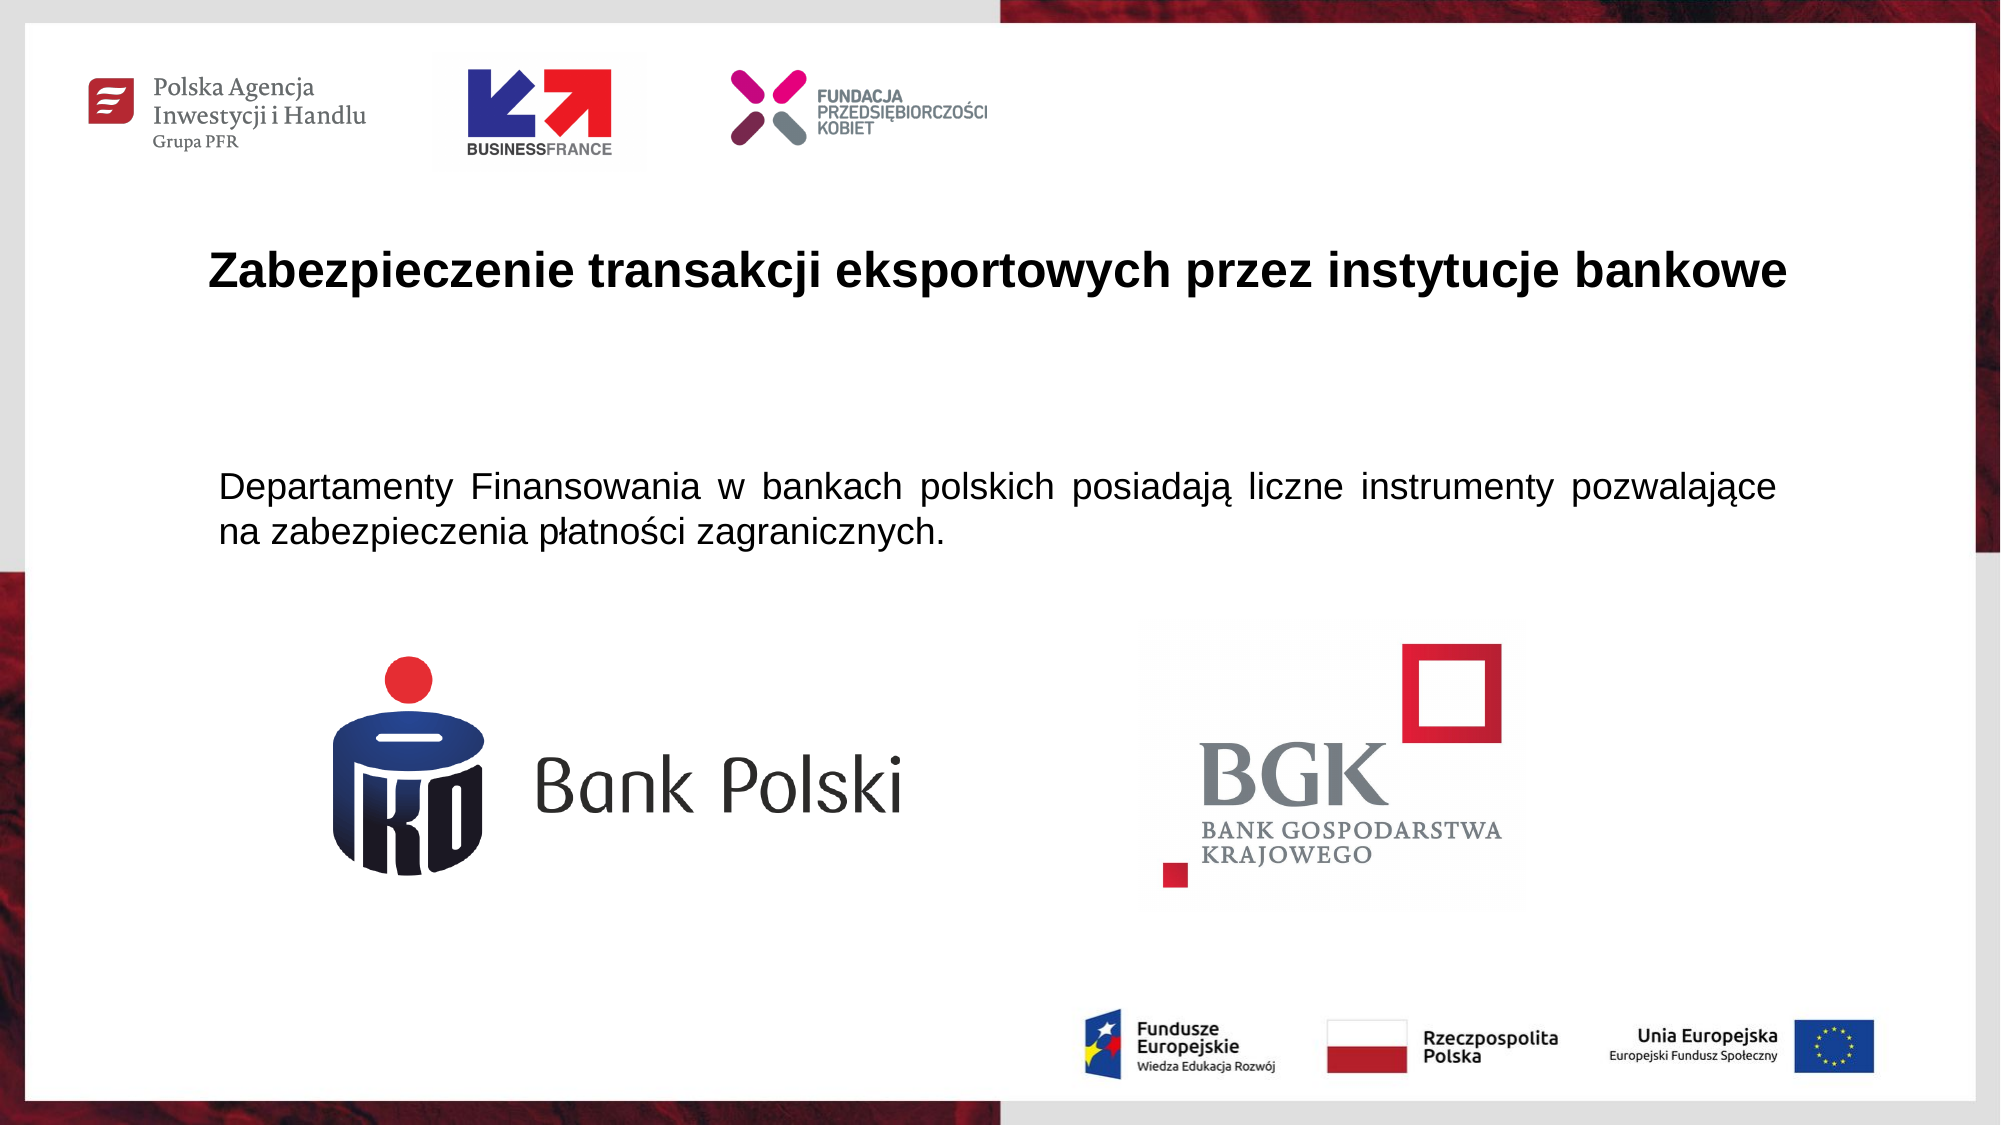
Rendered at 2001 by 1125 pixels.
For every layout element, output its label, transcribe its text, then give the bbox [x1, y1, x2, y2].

list [136, 752, 1862, 999]
picture [0, 0, 2001, 1125]
text_box Departamenty Finansowania w bankach polskich posiadają liczne instrumenty pozwalające na zabezpieczenia płatności zagranicznych. [203, 409, 1792, 604]
title Zabezpieczenie transakcji eksportowych przez instytucje bankowe [162, 180, 1836, 306]
